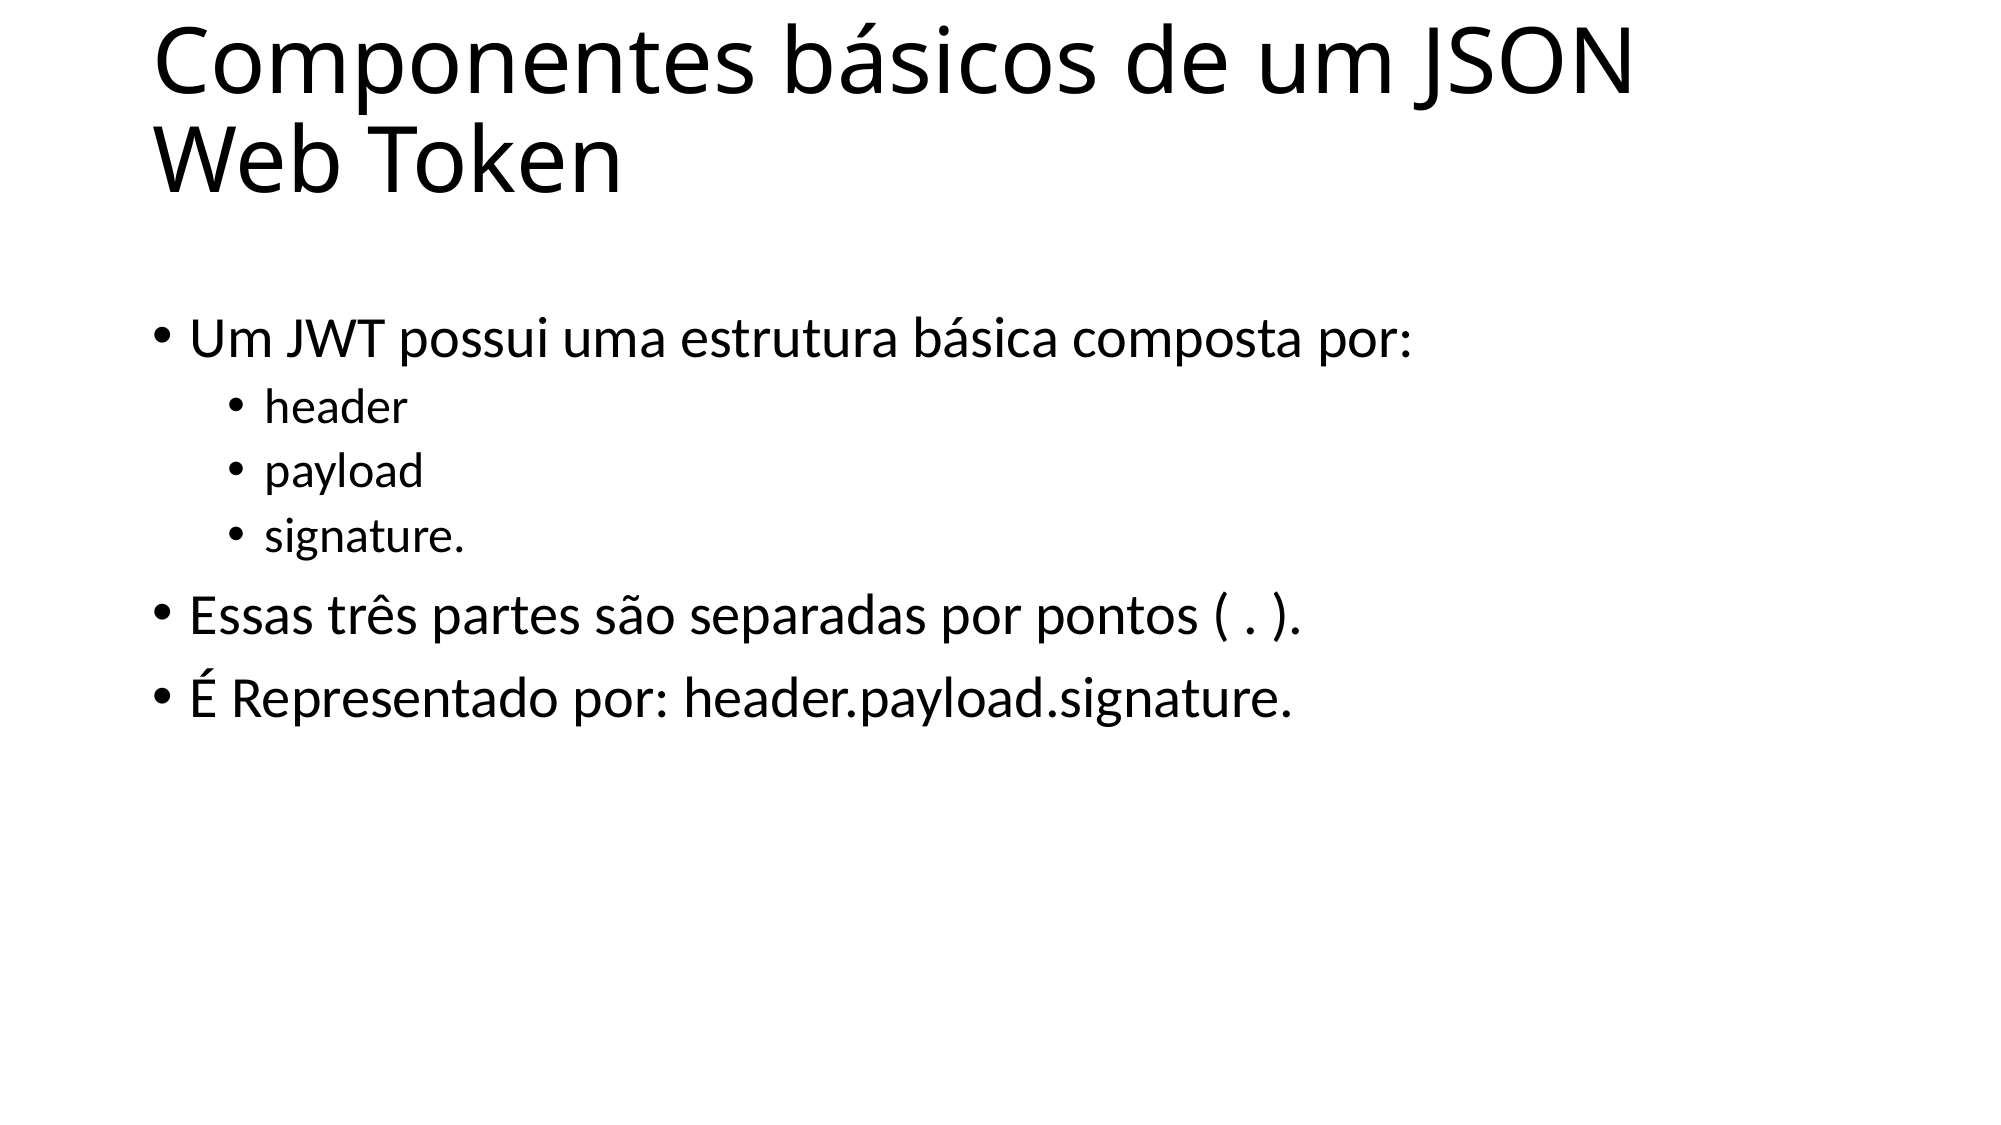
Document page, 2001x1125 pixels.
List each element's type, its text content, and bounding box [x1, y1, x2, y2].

title Componentes básicos de um JSON Web Token [137, 59, 1863, 278]
list Um JWT possui uma estrutura básica composta por: header payload signature. Essas três partes são separadas por pontos ( . ). É Representado por: header.payload.signature. [137, 299, 1863, 1014]
